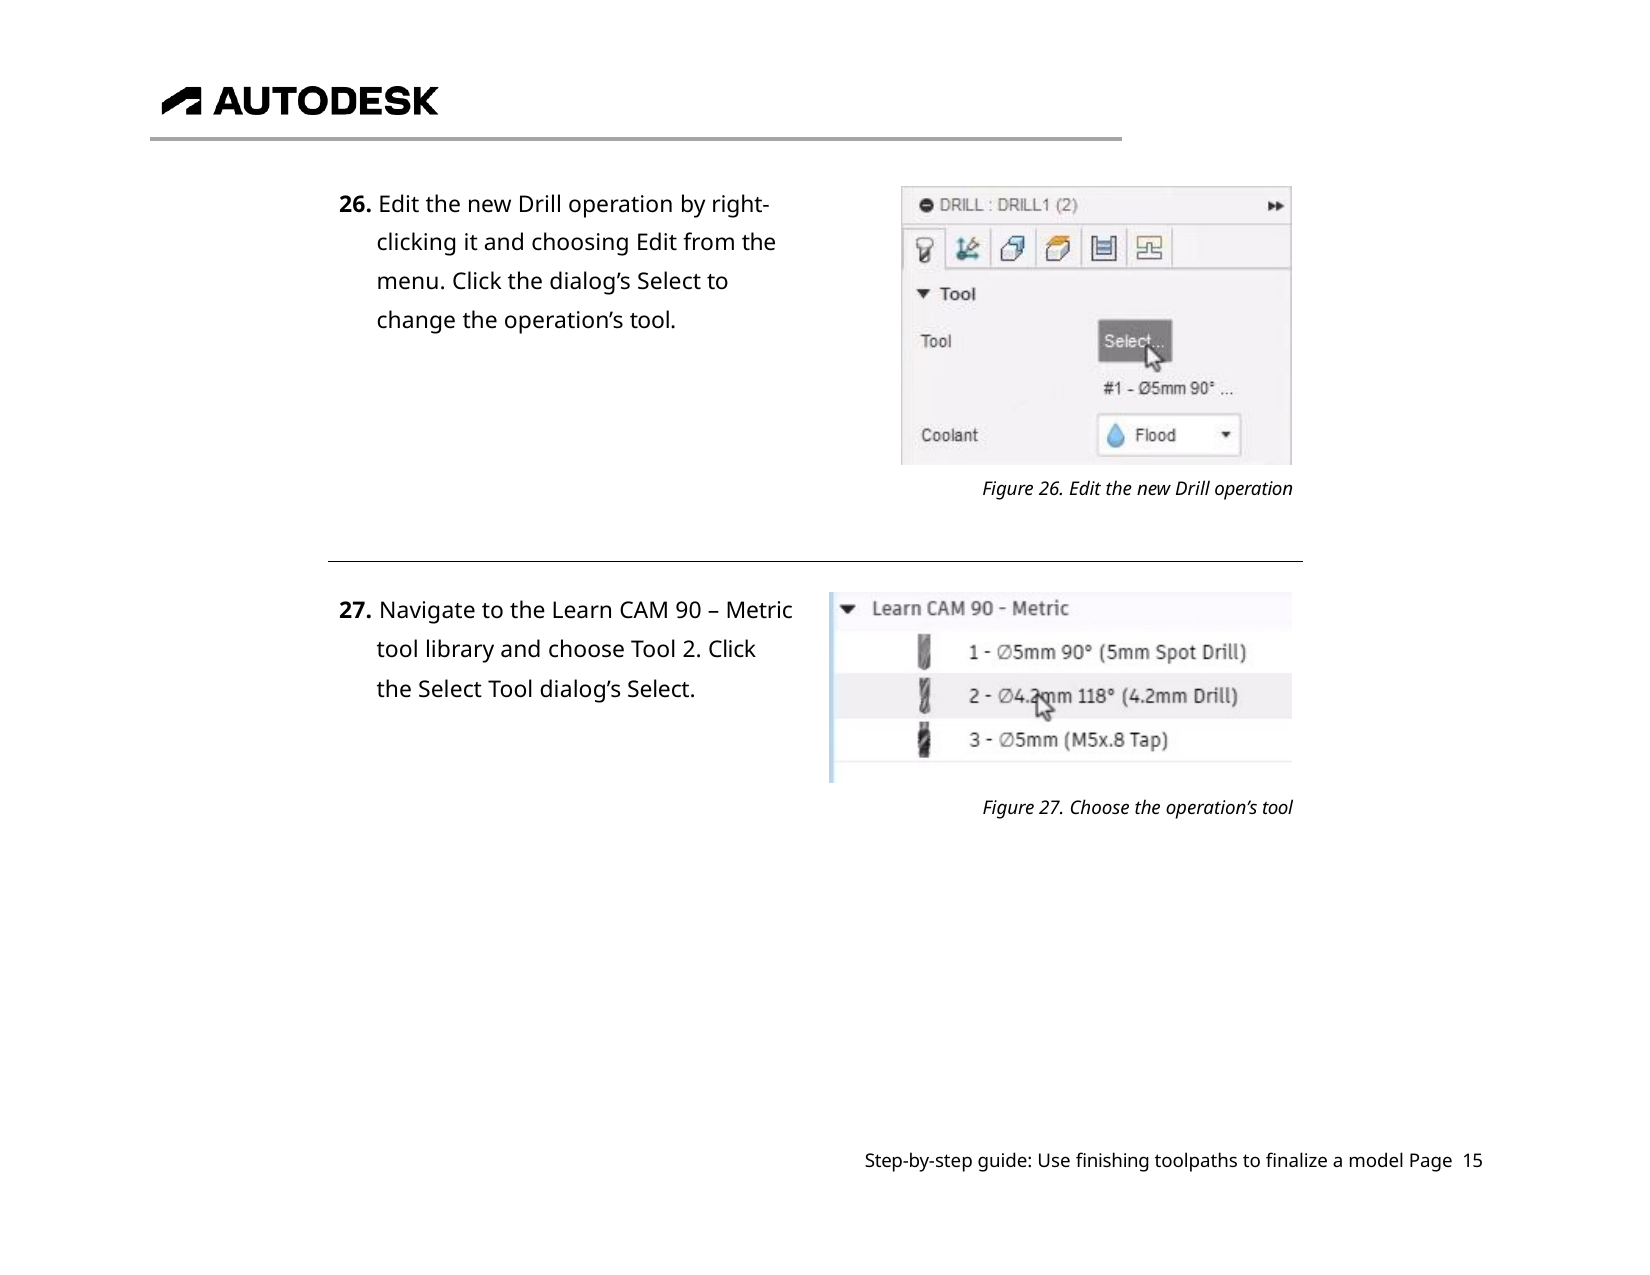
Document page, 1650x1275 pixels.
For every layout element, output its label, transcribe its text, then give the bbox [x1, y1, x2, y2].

table_cell 27. Navigate to the Learn CAM 90 – Metric tool library and choose Tool 2. Click the Select Tool dialog’s Select. [328, 562, 812, 828]
picture [161, 86, 439, 115]
picture [829, 591, 1292, 783]
slide_number Step-by-step guide: Use finishing toolpaths to finalize a model Page 20 [862, 1145, 1509, 1275]
table_cell Figure 27. Choose the operation’s tool [812, 562, 1303, 828]
picture [900, 186, 1292, 465]
table_header Figure 26. Edit the new Drill operation [812, 187, 1303, 561]
table_header 26. Edit the new Drill operation by right- clicking it and choosing Edit from the menu. Click the dialog’s Select to change the operation’s tool. [328, 187, 812, 561]
